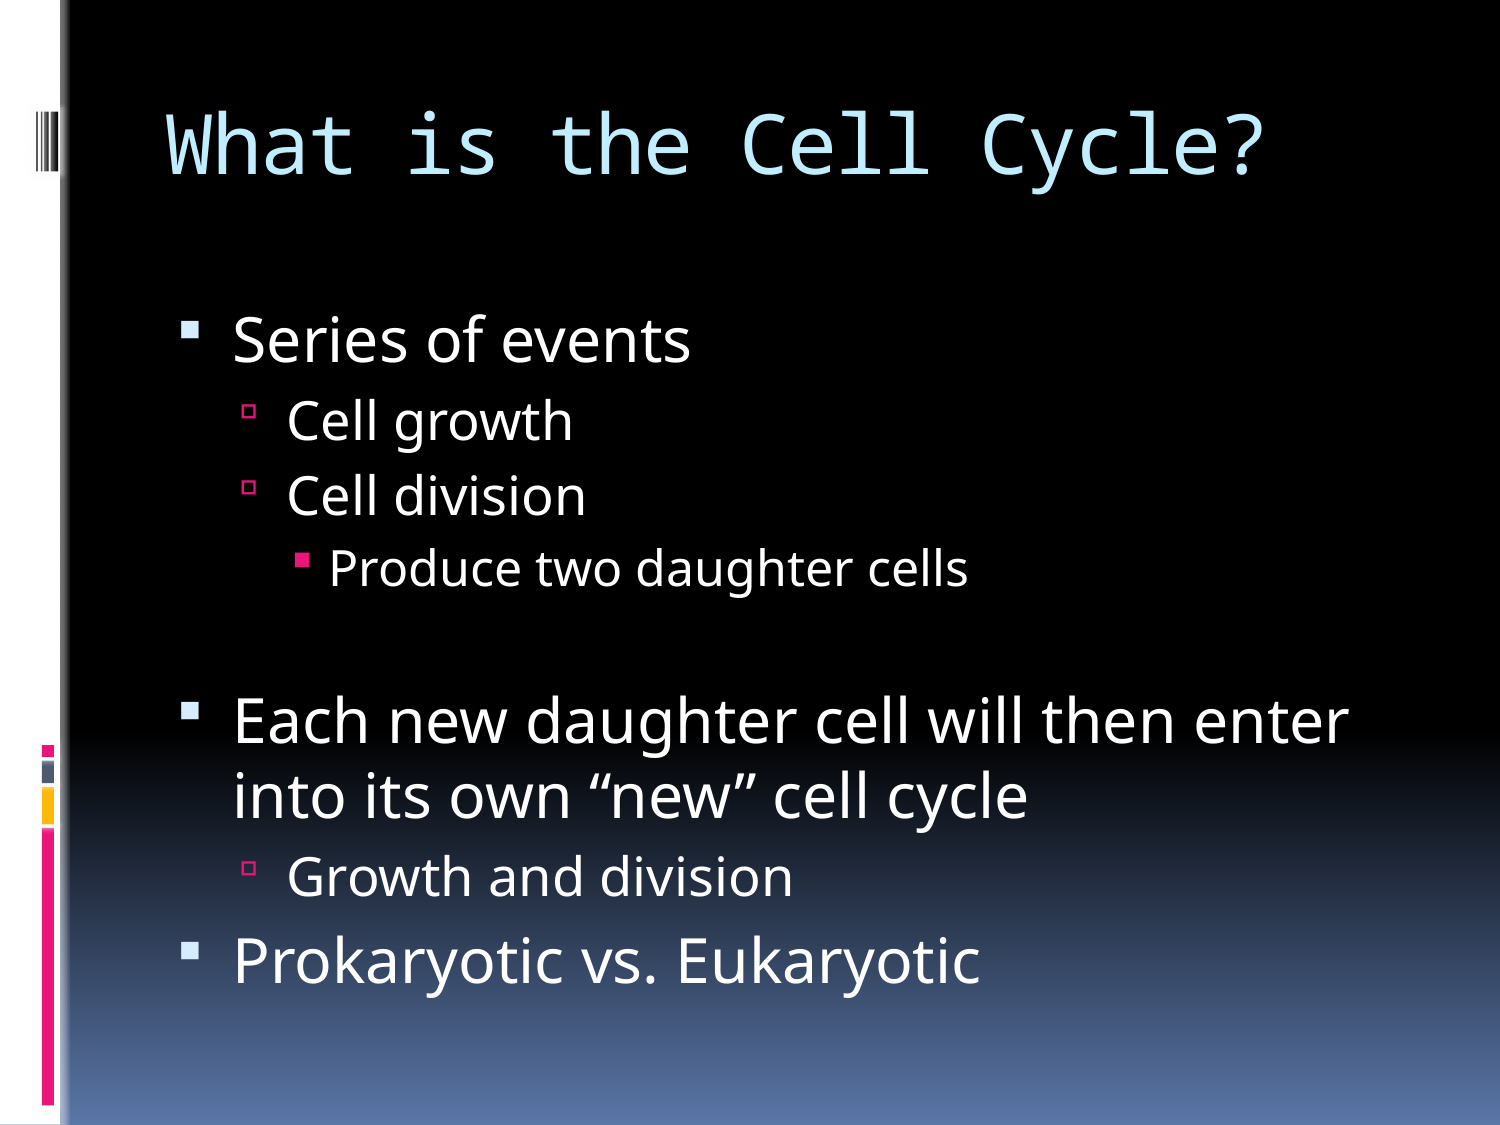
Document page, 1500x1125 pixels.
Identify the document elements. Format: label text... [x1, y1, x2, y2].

title What is the Cell Cycle? [150, 84, 1425, 235]
list Series of events Cell growth Cell division Produce two daughter cells Each new daughter cell will then enter into its own “new” cell cycle Growth and division Prokaryotic vs. Eukaryotic [150, 292, 1425, 1043]
